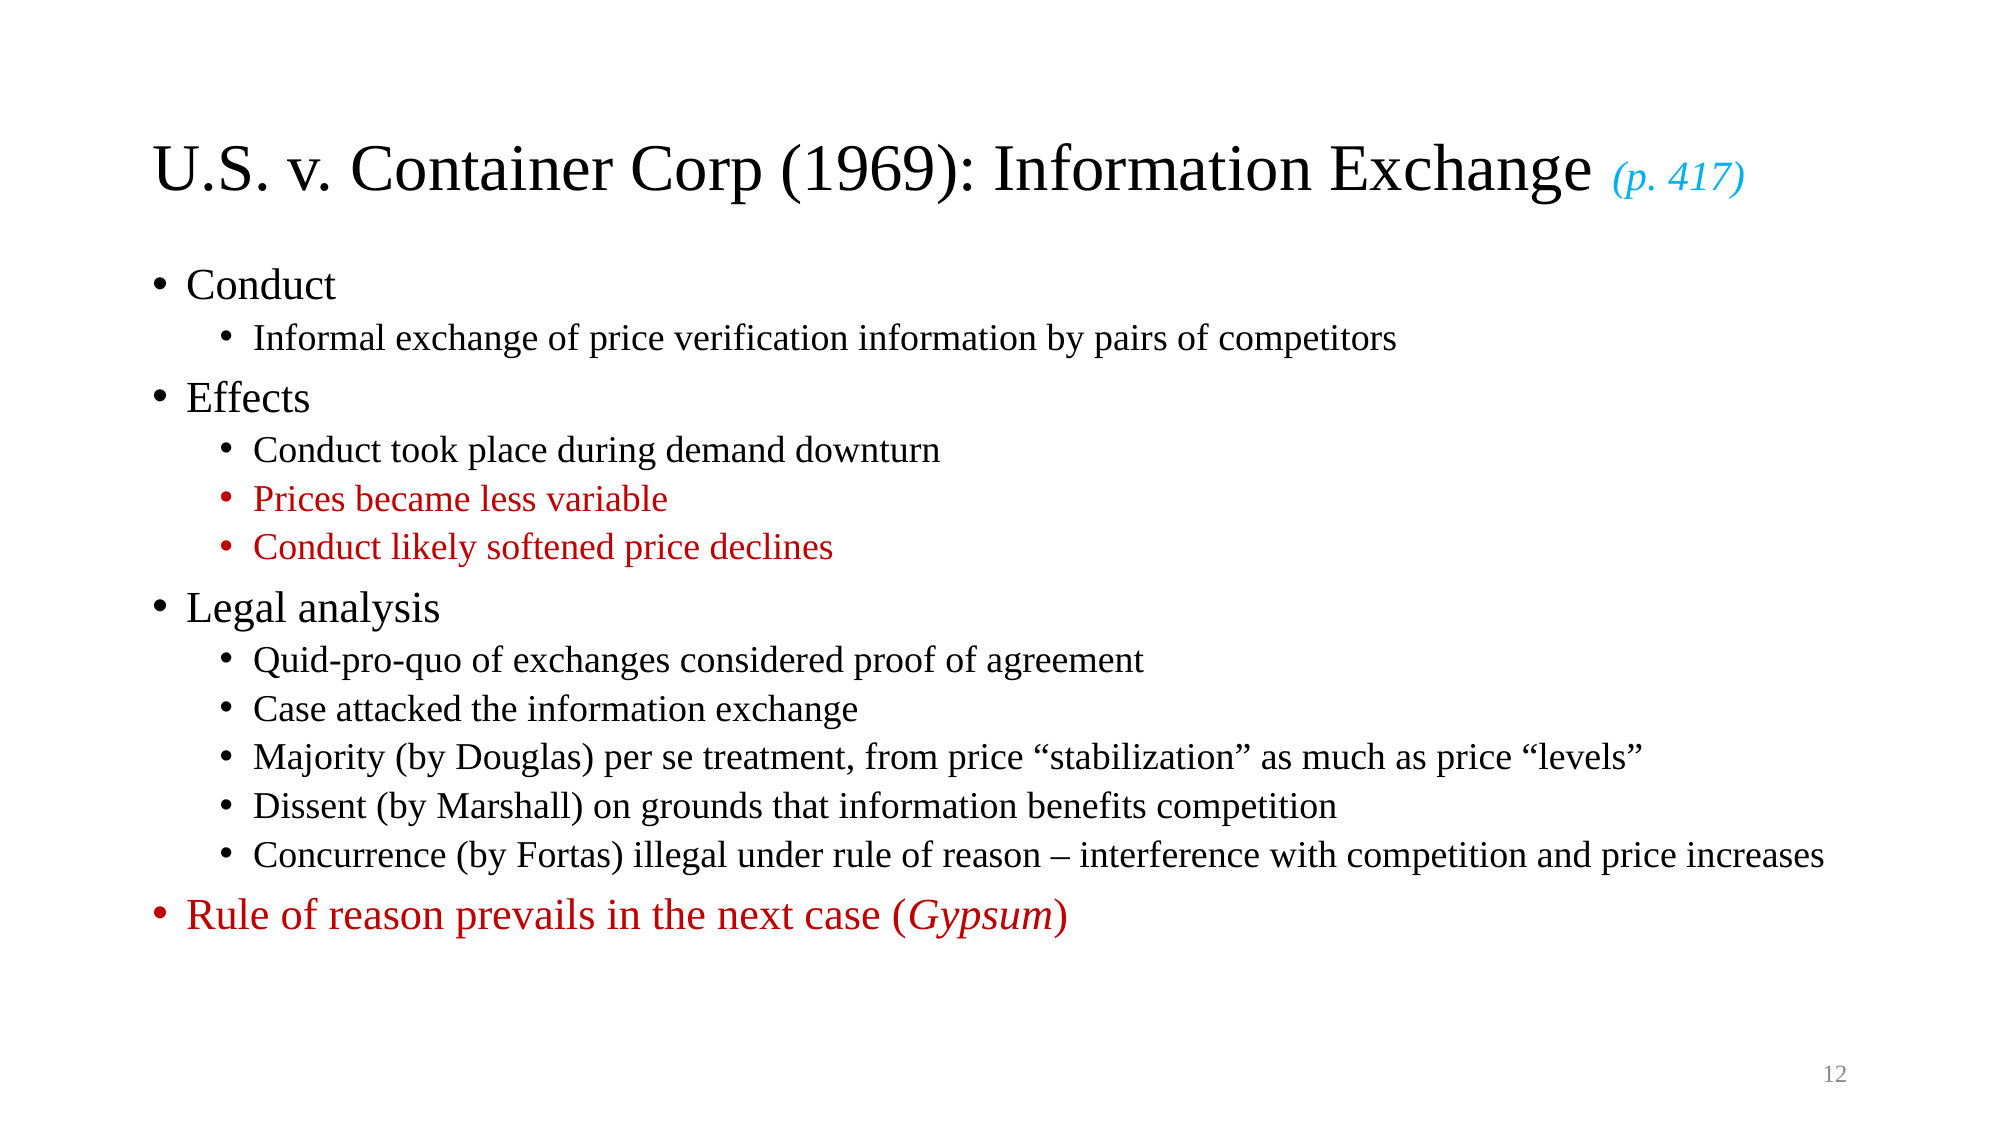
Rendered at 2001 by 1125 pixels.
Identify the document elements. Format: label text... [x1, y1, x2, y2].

list Conduct Informal exchange of price verification information by pairs of competitors Effects Conduct took place during demand downturn Prices became less variable Conduct likely softened price declines Legal analysis Quid-pro-quo of exchanges considered proof of agreement Case attacked the information exchange Majority (by Douglas) per se treatment, from price “stabilization” as much as price “levels” Dissent (by Marshall) on grounds that information benefits competition Concurrence (by Fortas) illegal under rule of reason – interference with competition and price increases Rule of reason prevails in the next case (Gypsum) [137, 254, 1863, 968]
title U.S. v. Container Corp (1969): Information Exchange (p. 417) [137, 59, 1863, 254]
slide_number 12 [1412, 1042, 1863, 1103]
